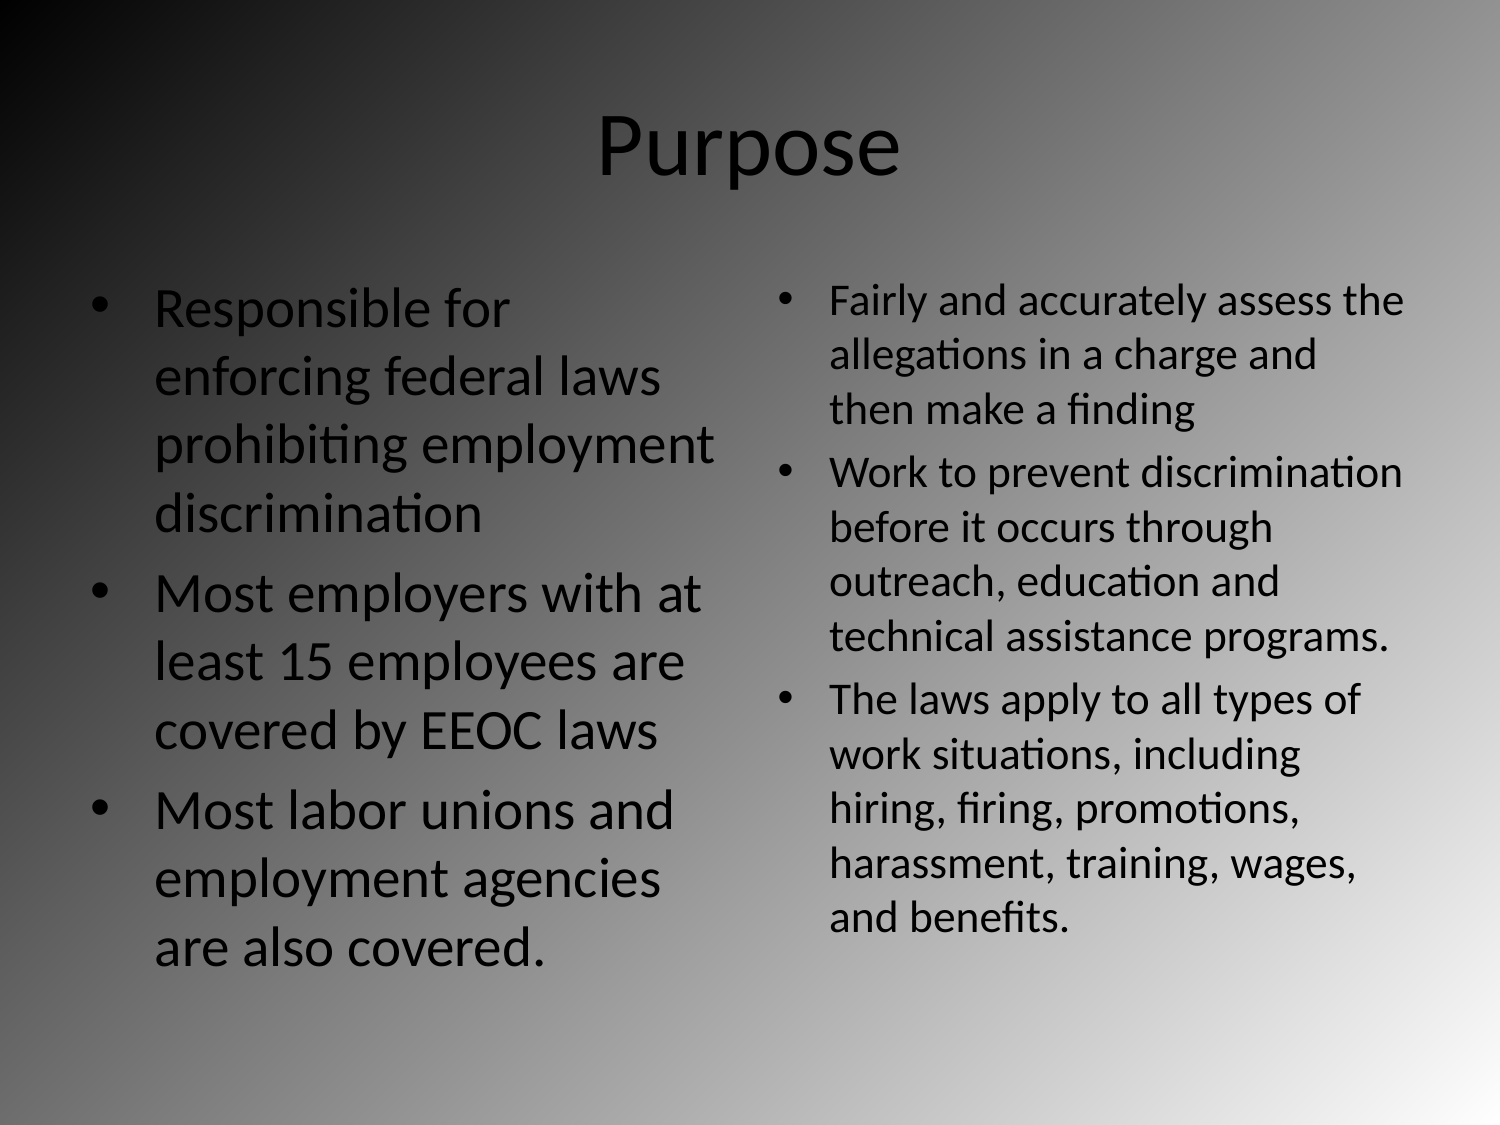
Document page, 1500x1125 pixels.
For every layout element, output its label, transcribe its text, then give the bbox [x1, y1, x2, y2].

title Purpose [75, 45, 1425, 233]
list Fairly and accurately assess the allegations in a charge and then make a finding Work to prevent discrimination before it occurs through outreach, education and technical assistance programs. The laws apply to all types of work situations, including hiring, firing, promotions, harassment, training, wages, and benefits. [762, 262, 1425, 1005]
list Responsible for enforcing federal laws prohibiting employment discrimination Most employers with at least 15 employees are covered by EEOC laws Most labor unions and employment agencies are also covered. [75, 262, 738, 1005]
